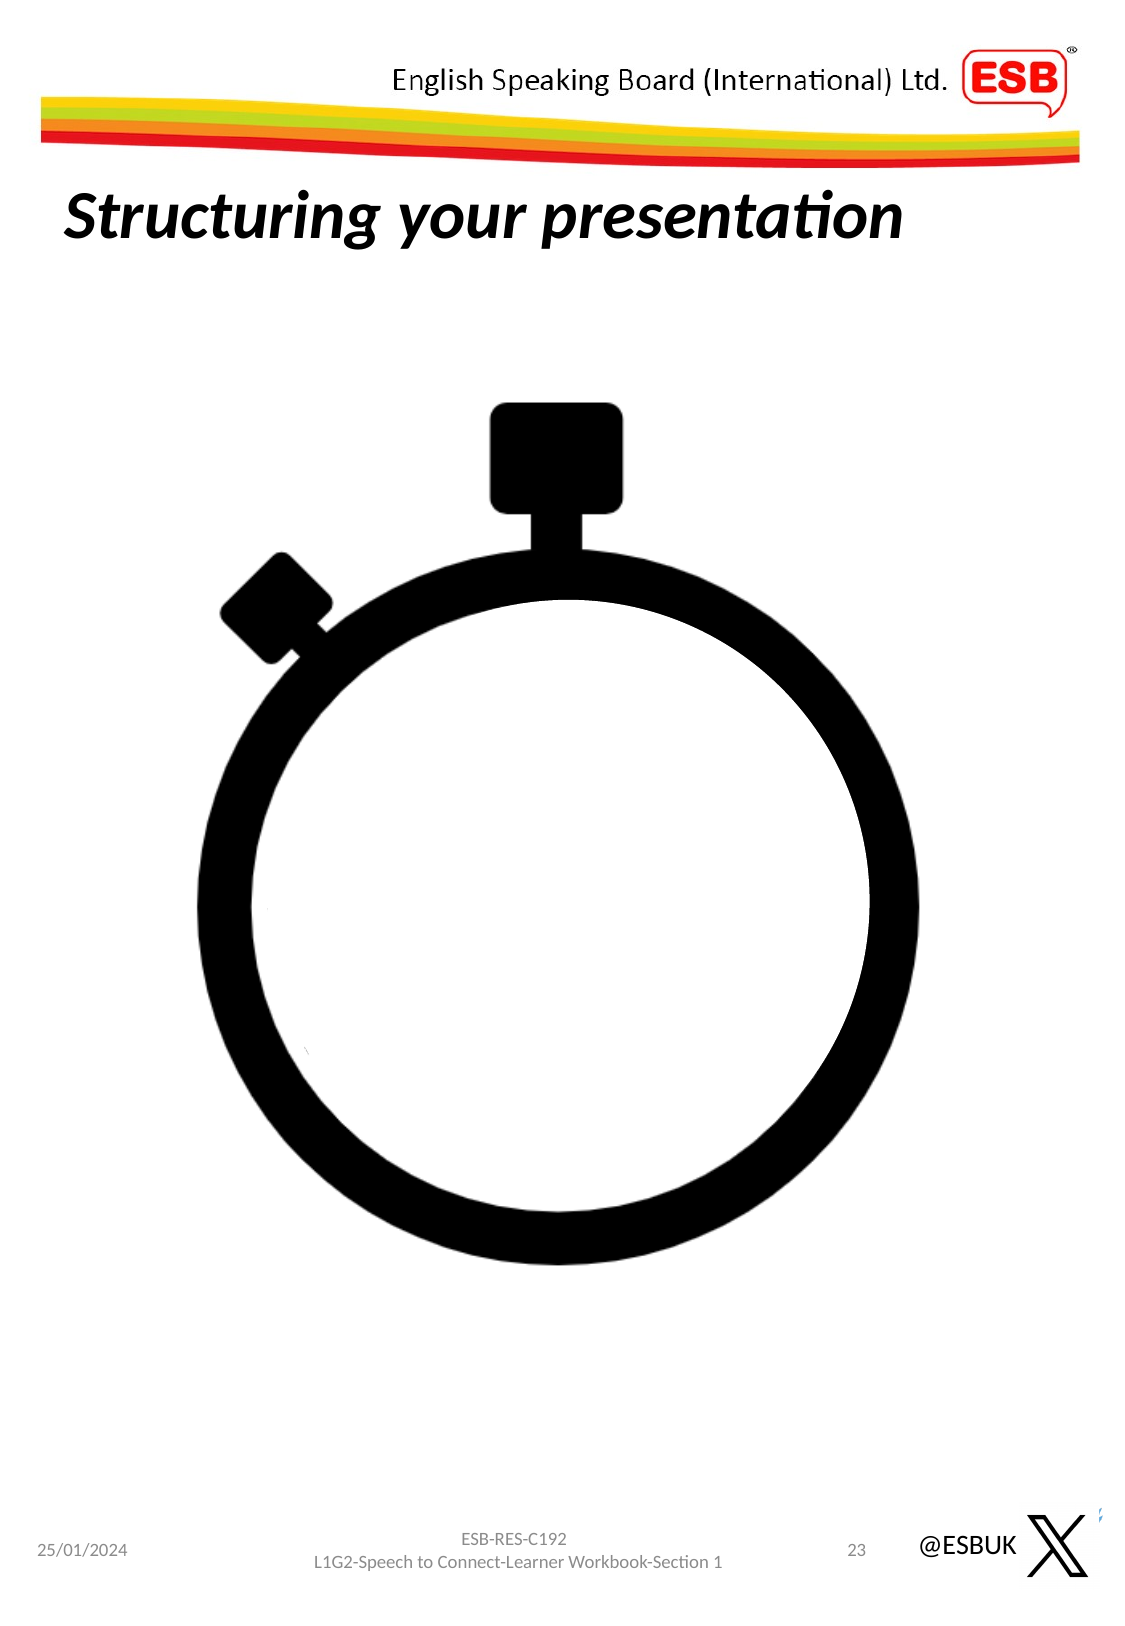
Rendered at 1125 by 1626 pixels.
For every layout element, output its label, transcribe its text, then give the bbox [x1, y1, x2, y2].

slide_number 23 [697, 1506, 882, 1593]
title Structuring your presentation [49, 162, 1020, 270]
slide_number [22, 1506, 276, 1593]
picture [37, 363, 1088, 1331]
footer ESB-RES-C192 L1G2-Speech to Connect-Learner Workbook-Section 1 [296, 1506, 697, 1593]
picture [0, 1, 1125, 234]
picture [1019, 1502, 1103, 1590]
chart [66, 576, 1059, 1238]
